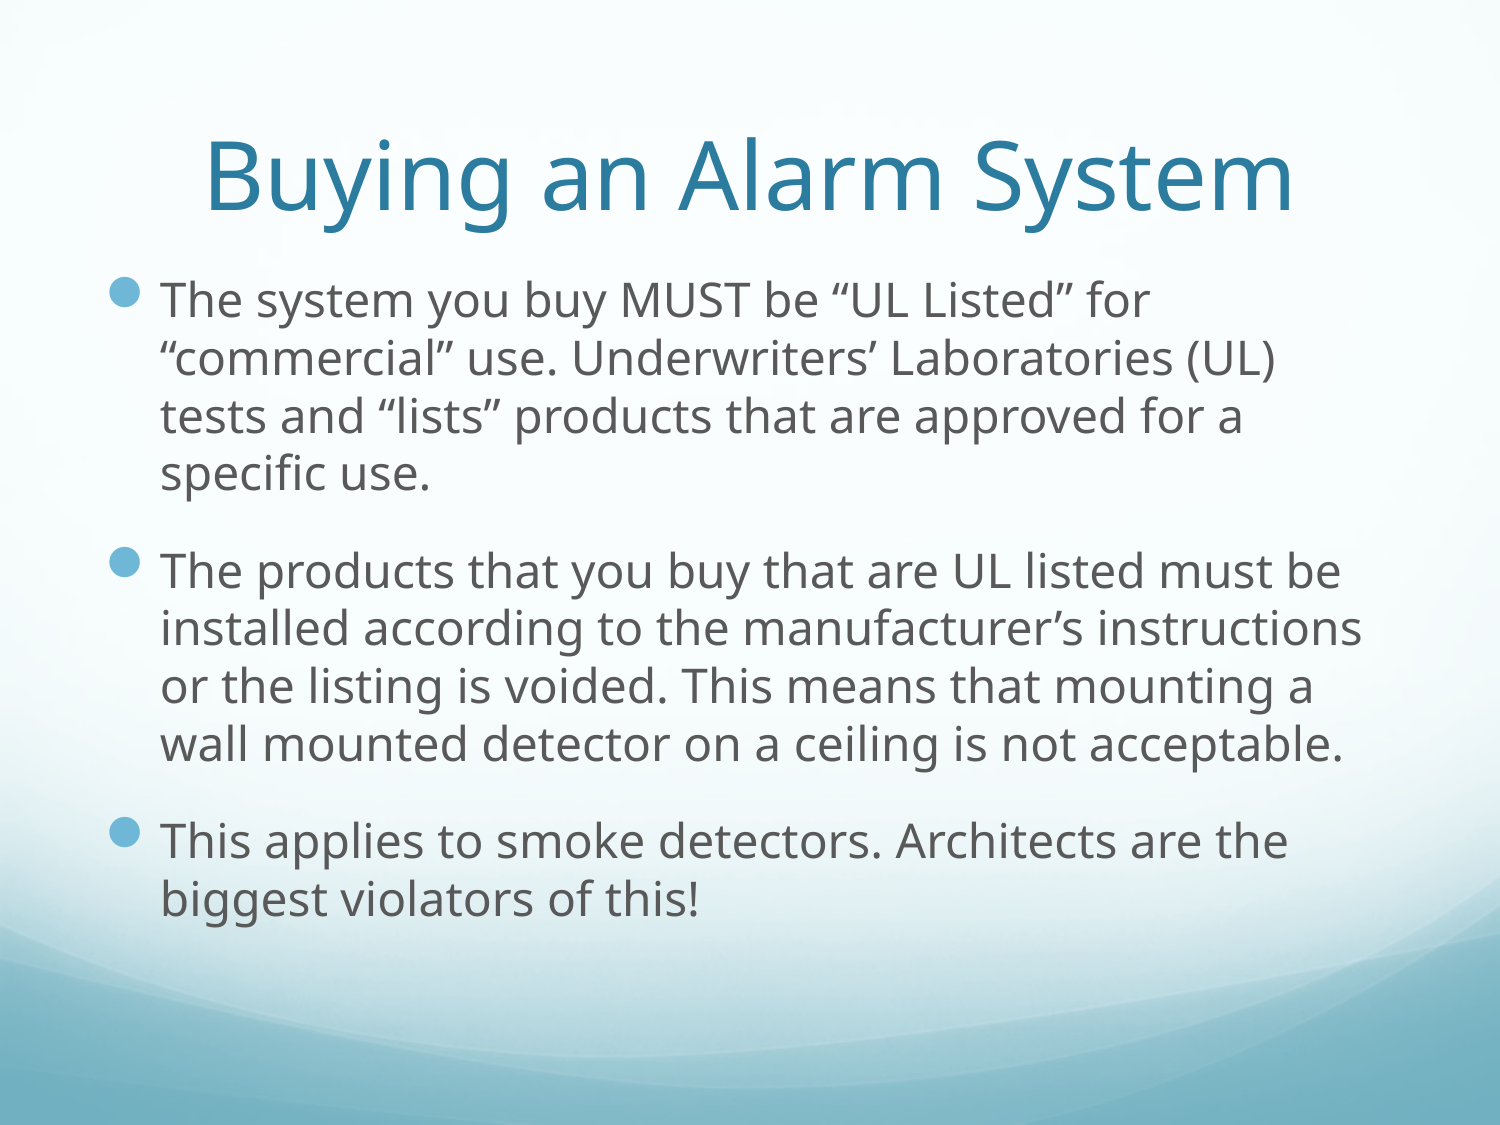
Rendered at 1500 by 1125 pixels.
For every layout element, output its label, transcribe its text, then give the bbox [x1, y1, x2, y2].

title Buying an Alarm System [90, 17, 1410, 237]
list The system you buy MUST be “UL Listed” for “commercial” use. Underwriters’ Laboratories (UL) tests and “lists” products that are approved for a specific use. The products that you buy that are UL listed must be installed according to the manufacturer’s instructions or the listing is voided. This means that mounting a wall mounted detector on a ceiling is not acceptable. This applies to smoke detectors. Architects are the biggest violators of this! [90, 262, 1410, 975]
